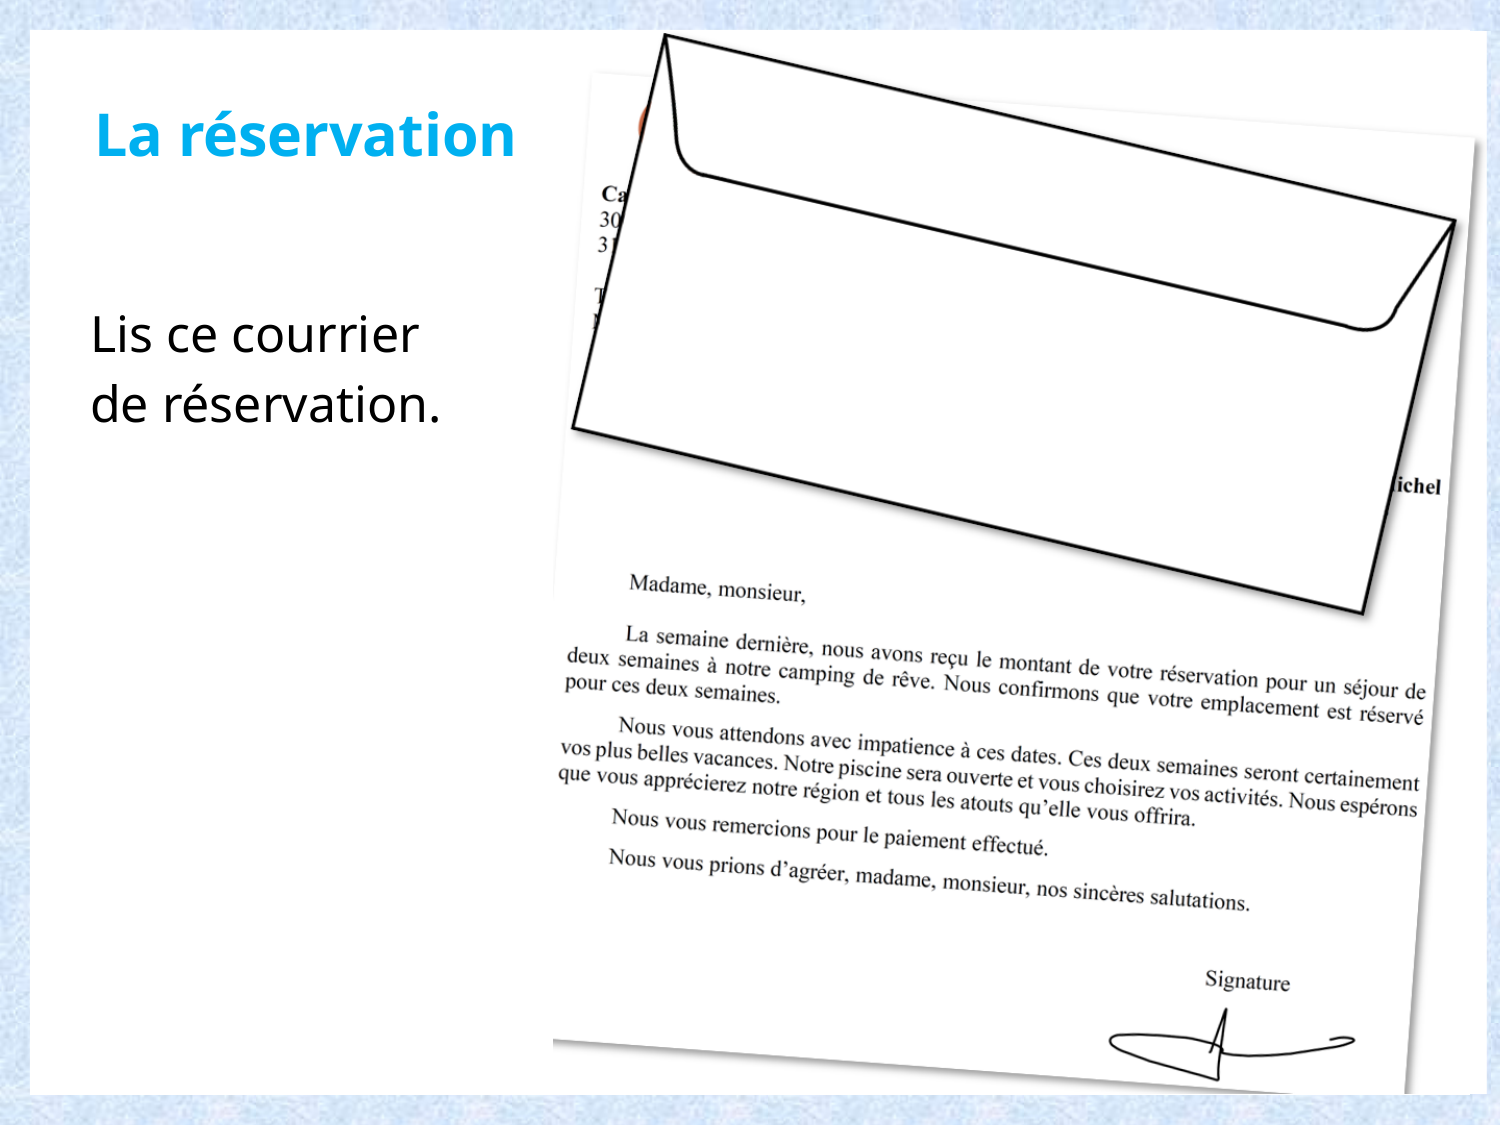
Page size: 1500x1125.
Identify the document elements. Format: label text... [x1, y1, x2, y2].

title La réservation [75, 45, 546, 197]
text_box Lis ce courrier de réservation. [74, 262, 1425, 1125]
picture [0, 0, 1500, 1125]
